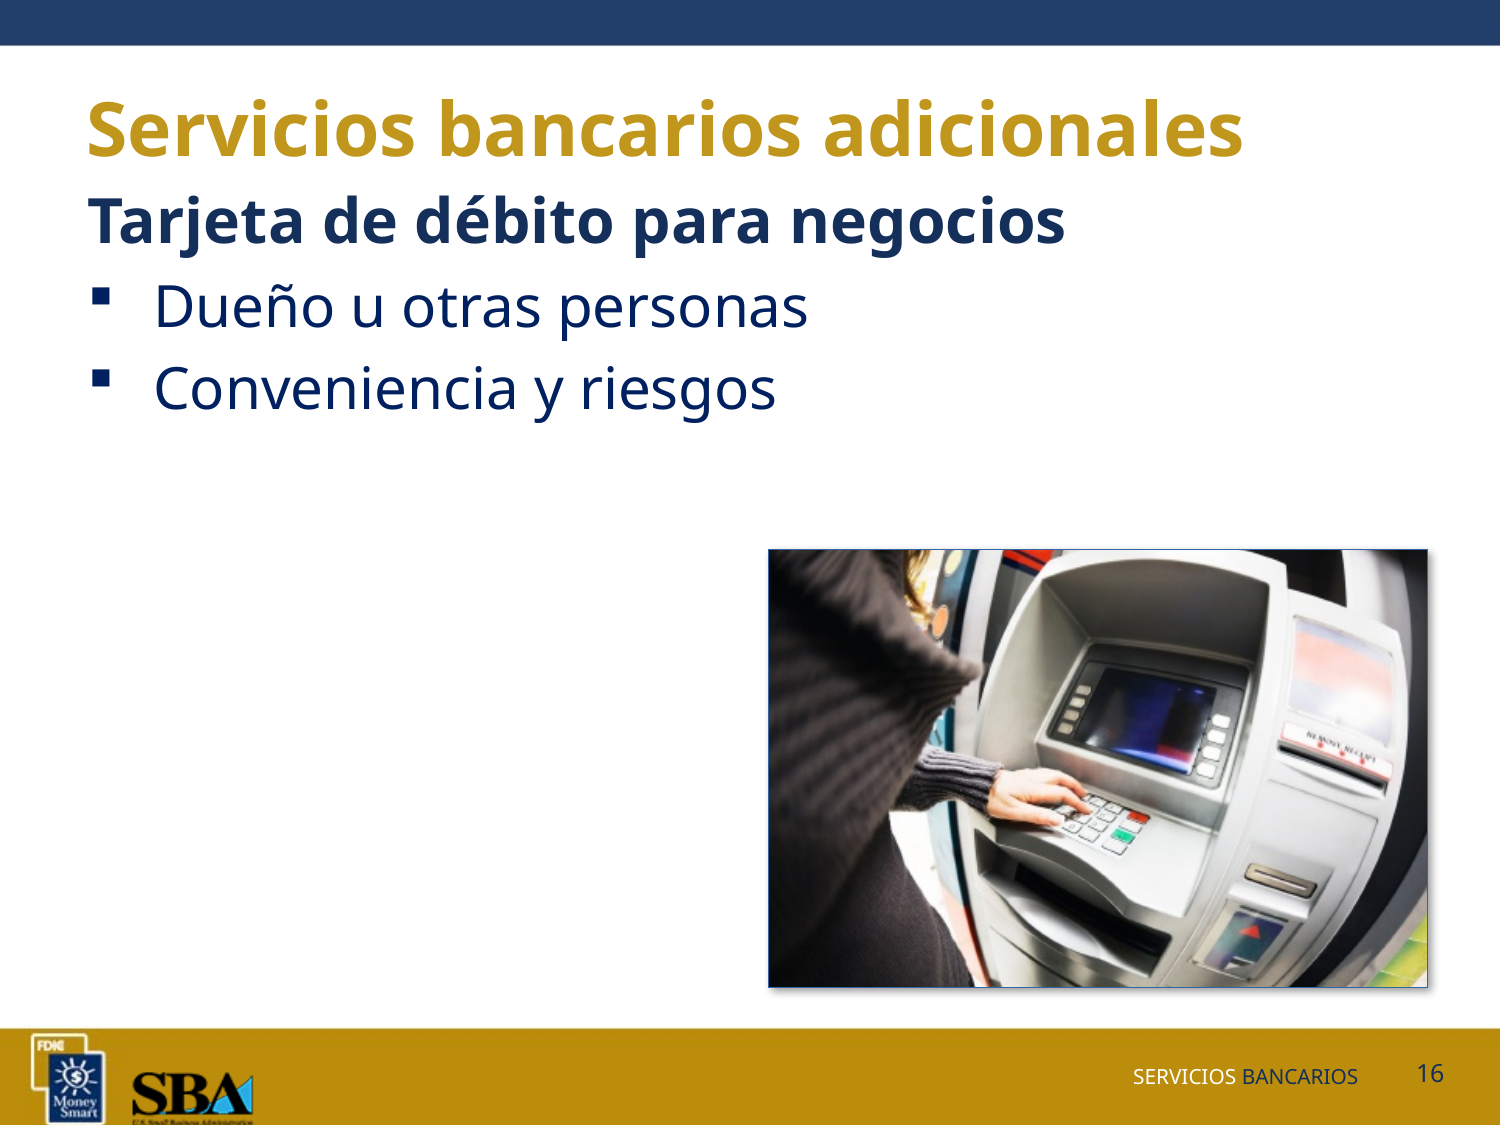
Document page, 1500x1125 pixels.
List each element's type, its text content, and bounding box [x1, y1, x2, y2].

picture [0, 0, 1500, 1125]
title Servicios bancarios adicionales [86, 81, 1437, 182]
list Tarjeta de débito para negocios Dueño u otras personas Conveniencia y riesgos [87, 181, 1425, 863]
